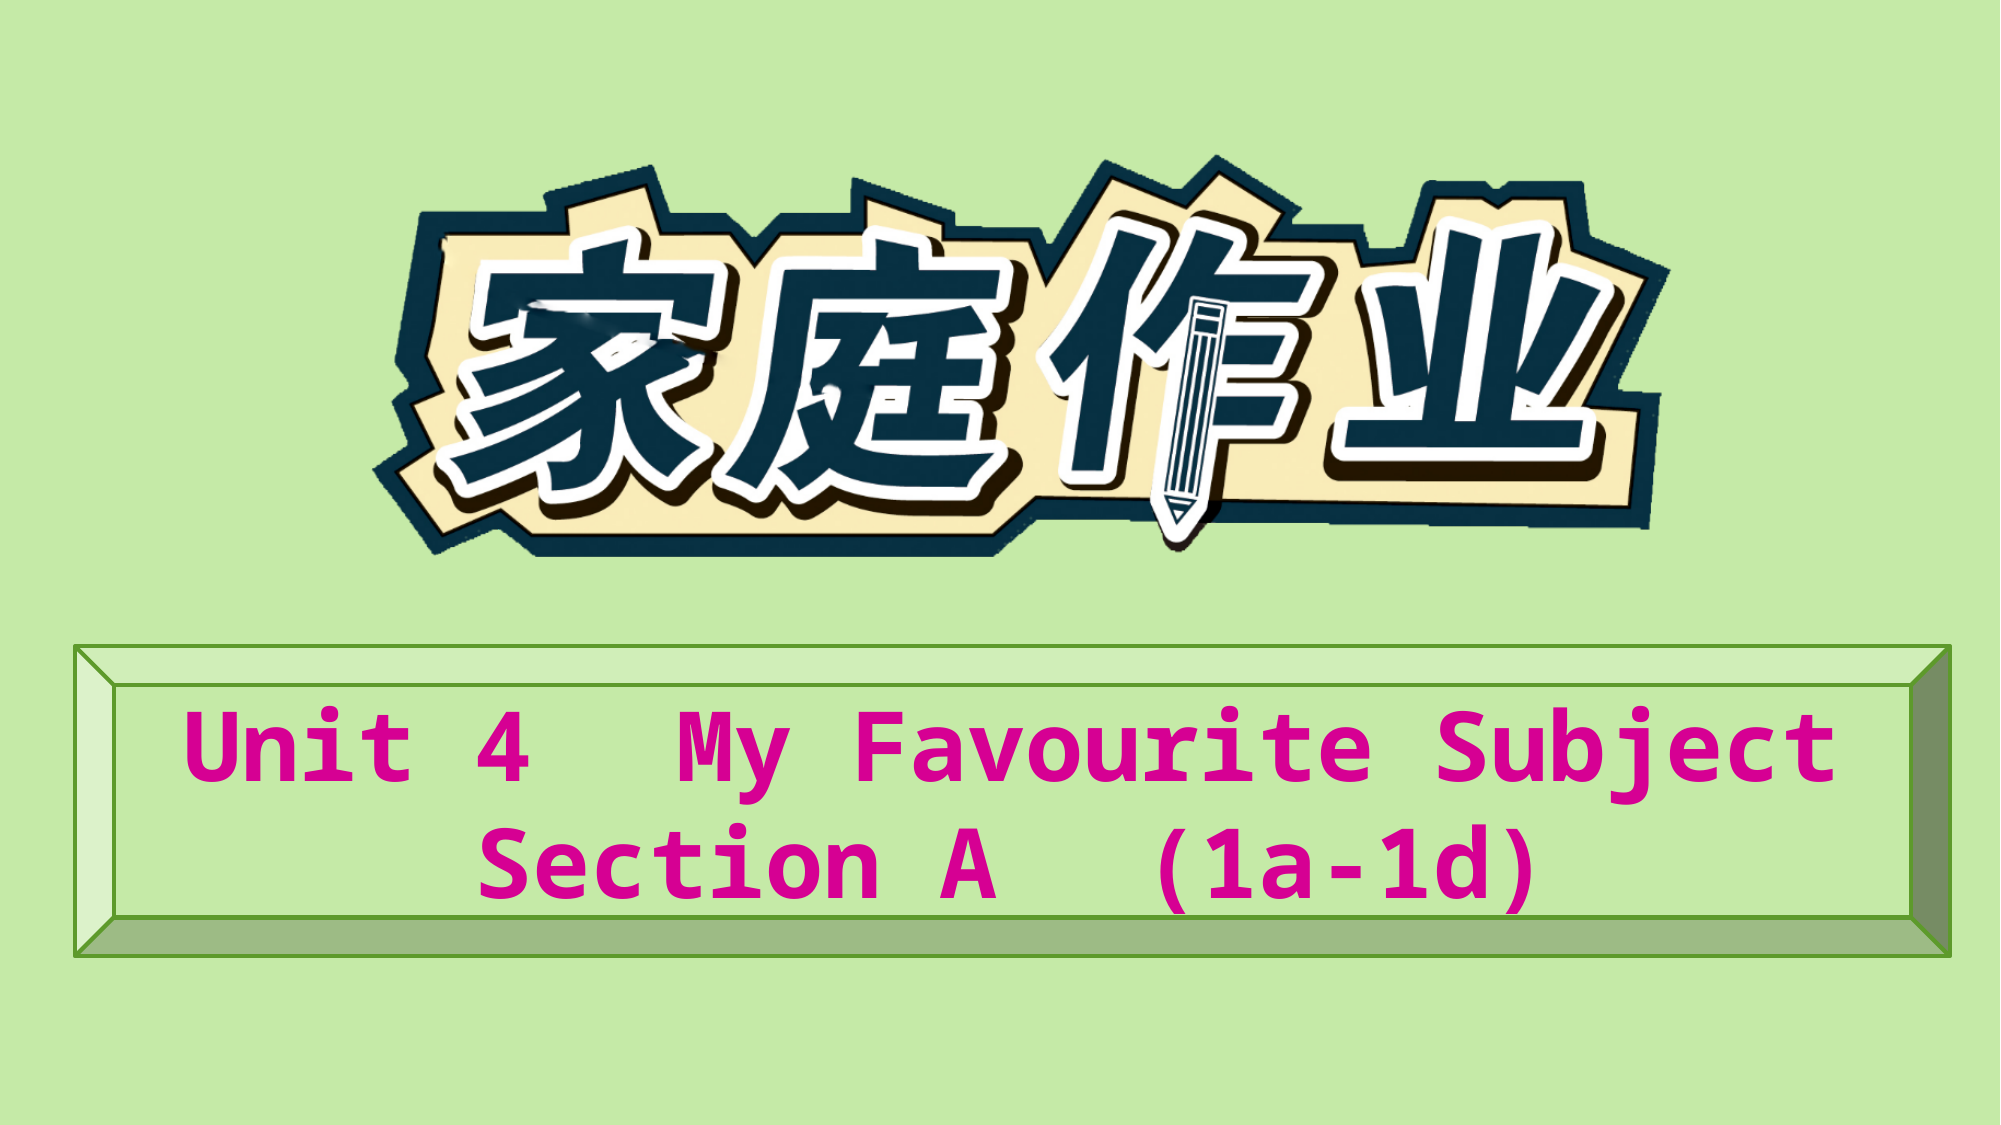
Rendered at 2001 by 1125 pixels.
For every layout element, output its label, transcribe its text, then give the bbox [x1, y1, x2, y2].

picture [369, 87, 1675, 644]
text_box Unit 4 My Favourite Subject Section A (1a-1d) [73, 644, 1952, 958]
